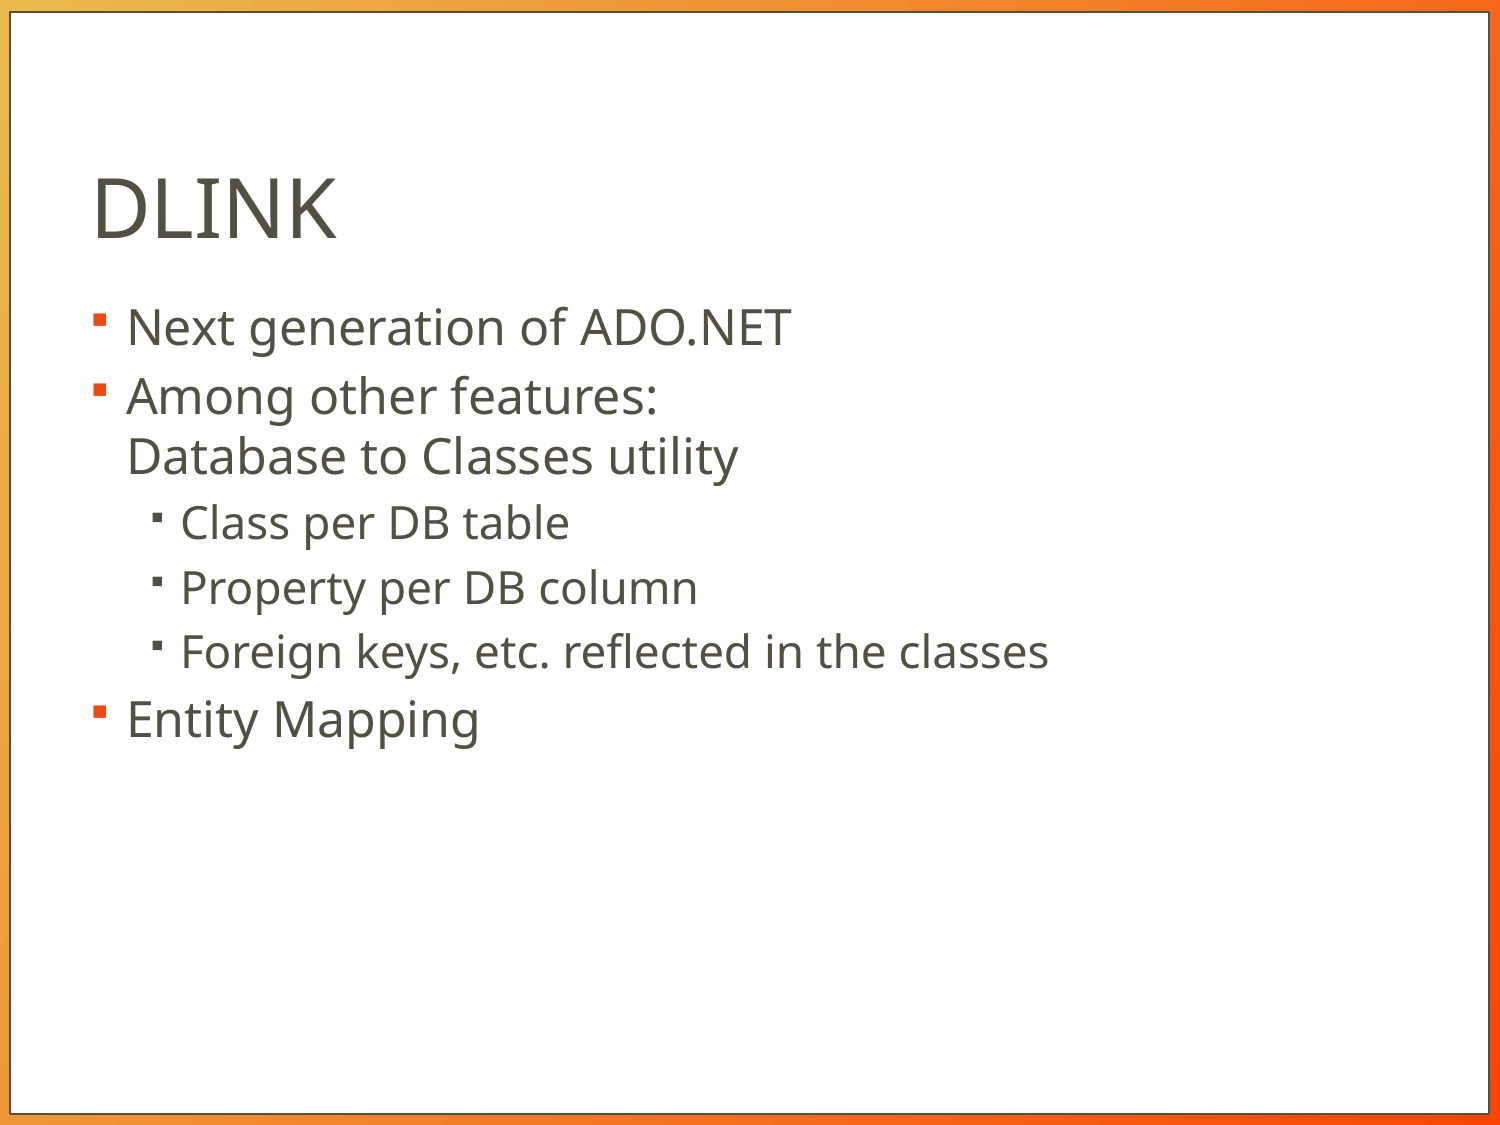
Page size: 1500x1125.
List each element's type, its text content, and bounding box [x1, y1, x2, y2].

title DLINK [75, 75, 1425, 263]
list Next generation of ADO.NET Among other features: Database to Classes utility Class per DB table Property per DB column Foreign keys, etc. reflected in the classes Entity Mapping [75, 287, 1425, 1005]
